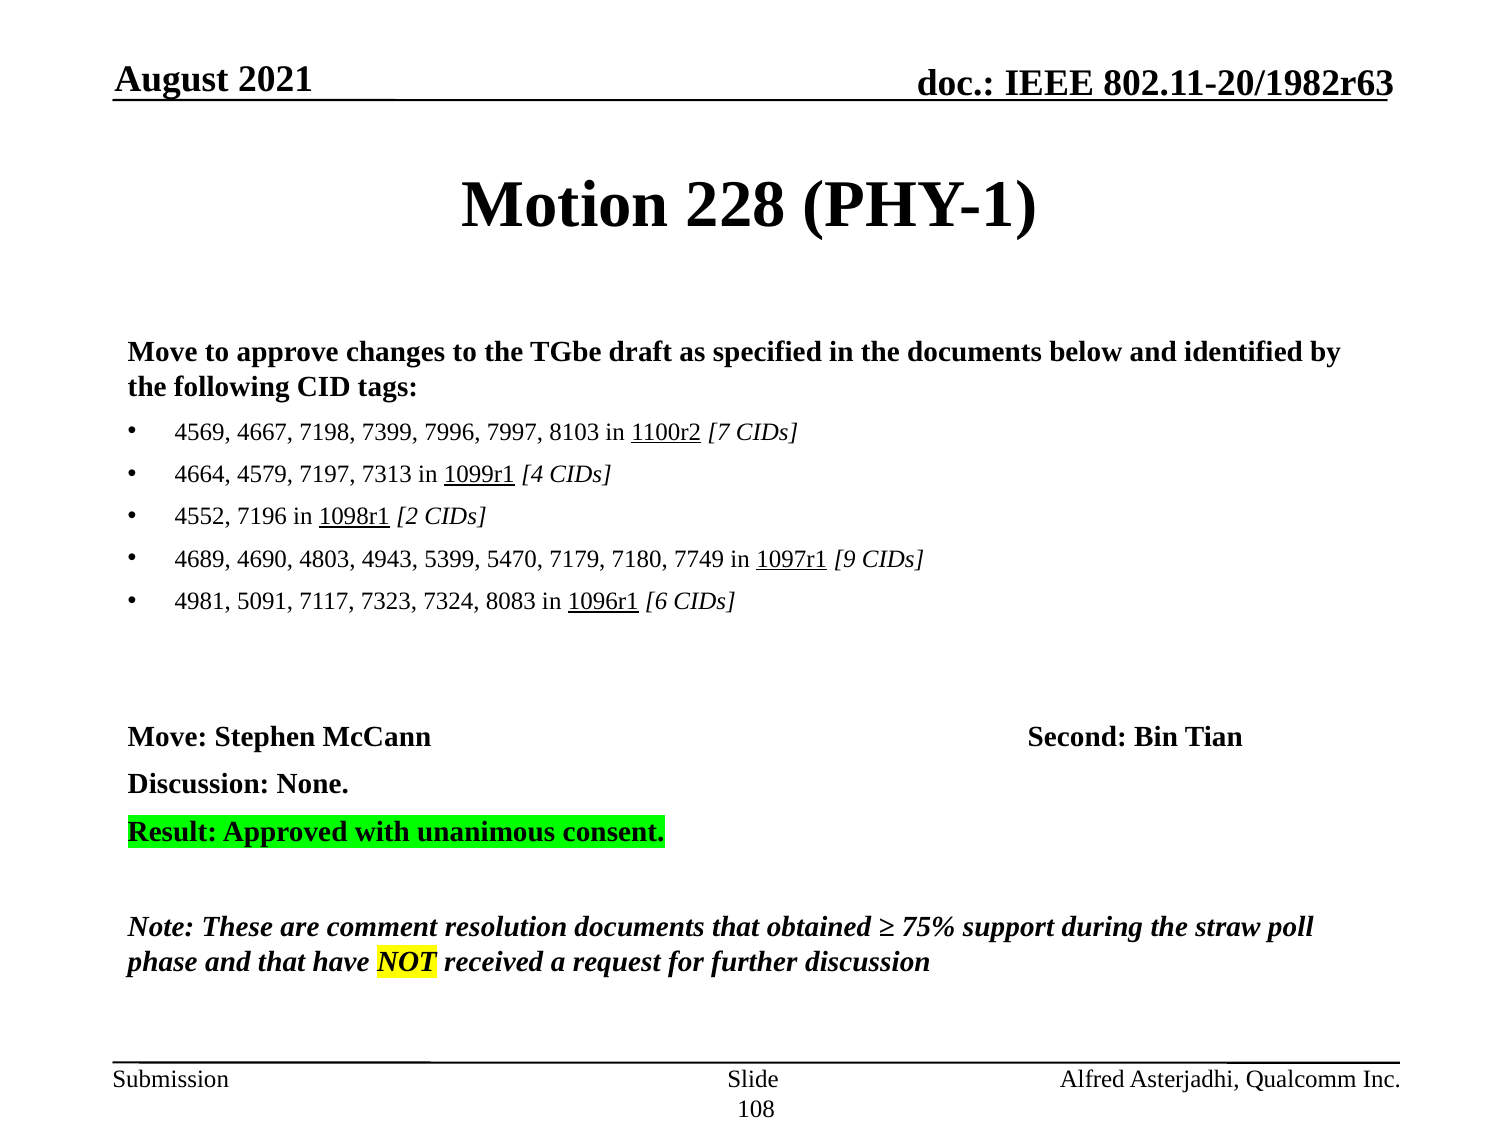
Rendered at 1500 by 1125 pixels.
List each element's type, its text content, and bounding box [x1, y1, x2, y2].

slide_number Slide 108 [712, 1061, 800, 1123]
footer Alfred Asterjadhi, Qualcomm Inc. [878, 1061, 1402, 1093]
list Move to approve changes to the TGbe draft as specified in the documents below and identified by the following CID tags: 4569, 4667, 7198, 7399, 7996, 7997, 8103 in 1100r2 [7 CIDs] 4664, 4579, 7197, 7313 in 1099r1 [4 CIDs] 4552, 7196 in 1098r1 [2 CIDs] 4689, 4690, 4803, 4943, 5399, 5470, 7179, 7180, 7749 in 1097r1 [9 CIDs] 4981, 5091, 7117, 7323, 7324, 8083 in 1096r1 [6 CIDs] Move: Stephen McCann Second: Bin Tian Discussion: None. Result: Approved with unanimous consent. Note: These are comment resolution documents that obtained ≥ 75% support during the straw poll phase and that have NOT received a request for further discussion [112, 324, 1388, 1063]
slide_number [114, 54, 423, 100]
title Motion 228 (PHY-1) [112, 112, 1388, 288]
